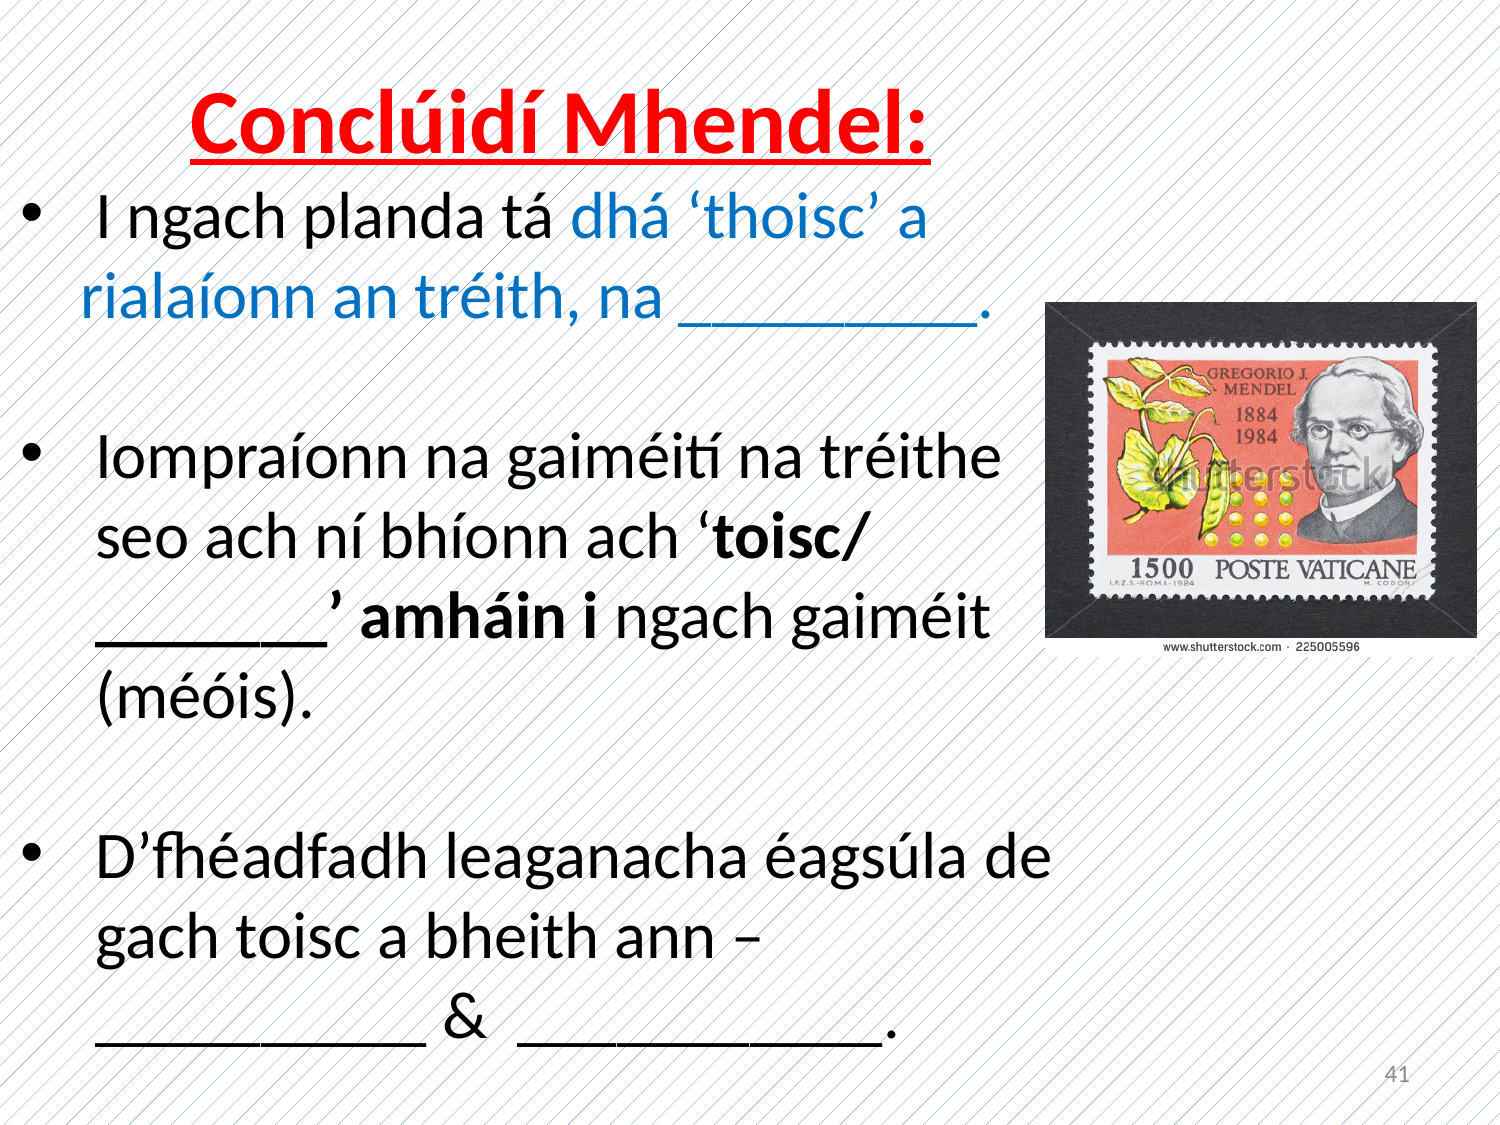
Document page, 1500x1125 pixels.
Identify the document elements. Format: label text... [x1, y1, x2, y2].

slide_number 41 [1074, 1042, 1425, 1103]
picture [1044, 302, 1477, 658]
text_box Conclúidí Mhendel: I ngach planda tá dhá ‘thoisc’ a rialaíonn an tréith, na _________. Iompraíonn na gaiméití na tréithe seo ach ní bhíonn ach ‘toisc/ _______’ amháin i ngach gaiméit (méóis). D’fhéadfadh leaganacha éagsúla de gach toisc a bheith ann – __________ & ___________. [5, 54, 1117, 1059]
